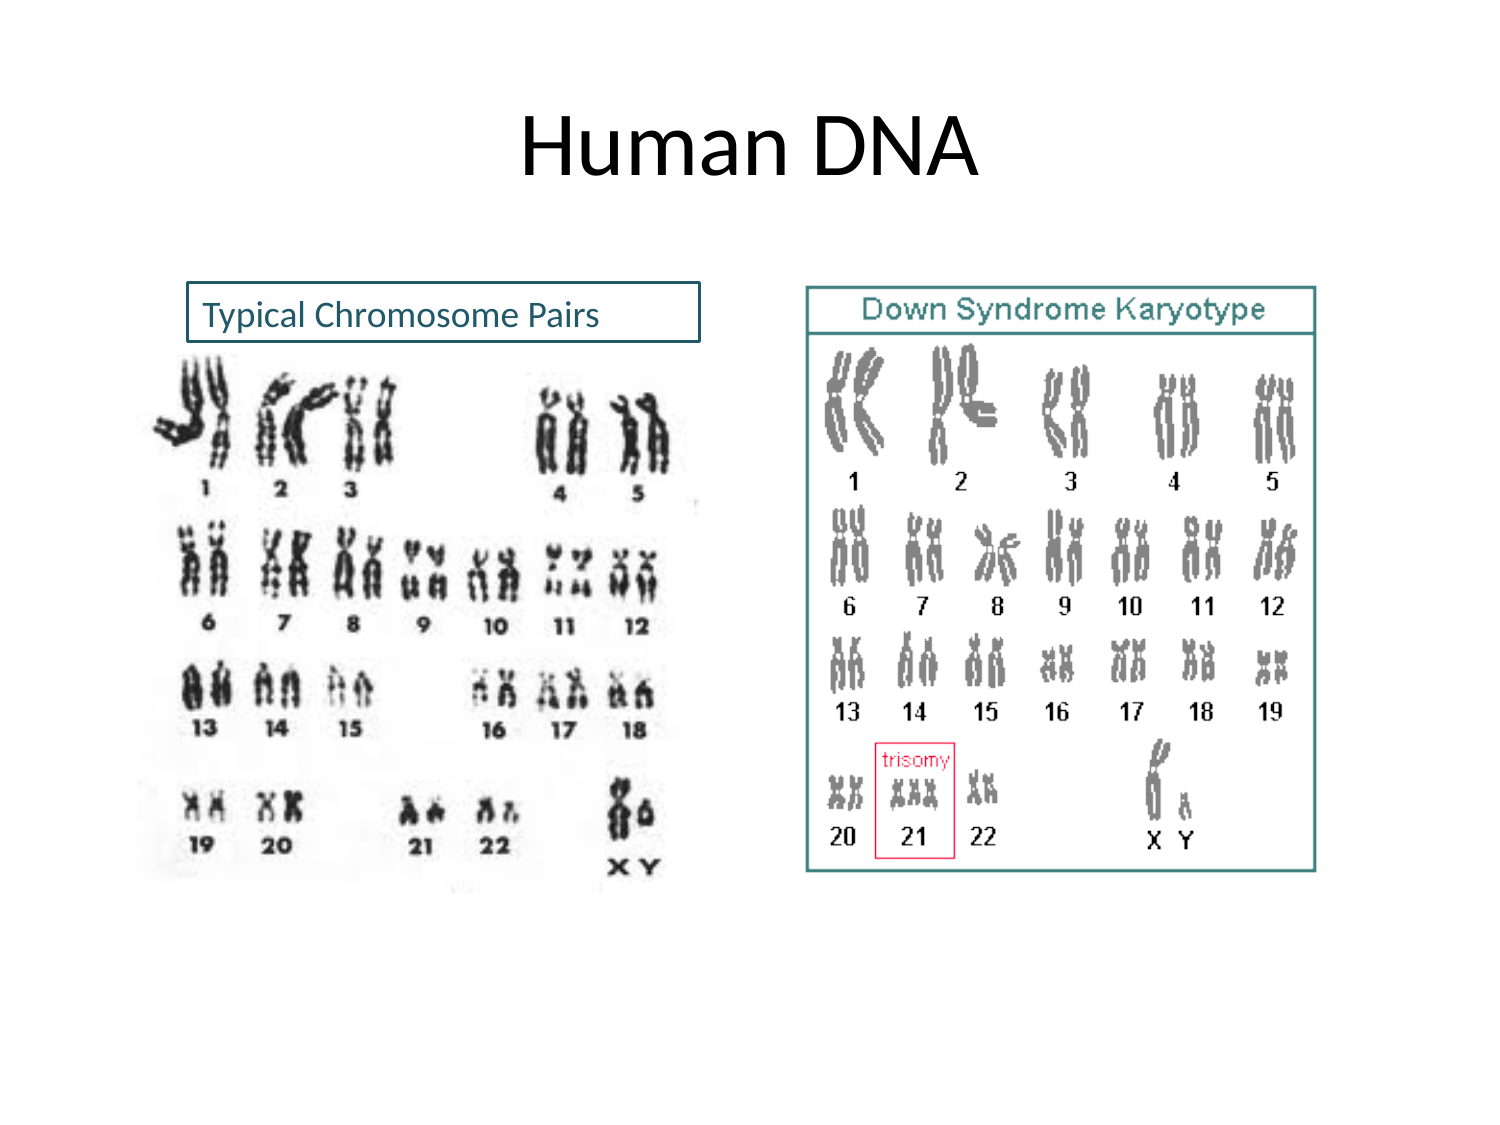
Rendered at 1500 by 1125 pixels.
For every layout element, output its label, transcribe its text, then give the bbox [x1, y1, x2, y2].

text_box Typical Chromosome Pairs [187, 282, 700, 311]
title Human DNA [75, 45, 1425, 233]
picture [137, 312, 701, 894]
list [802, 284, 1321, 876]
